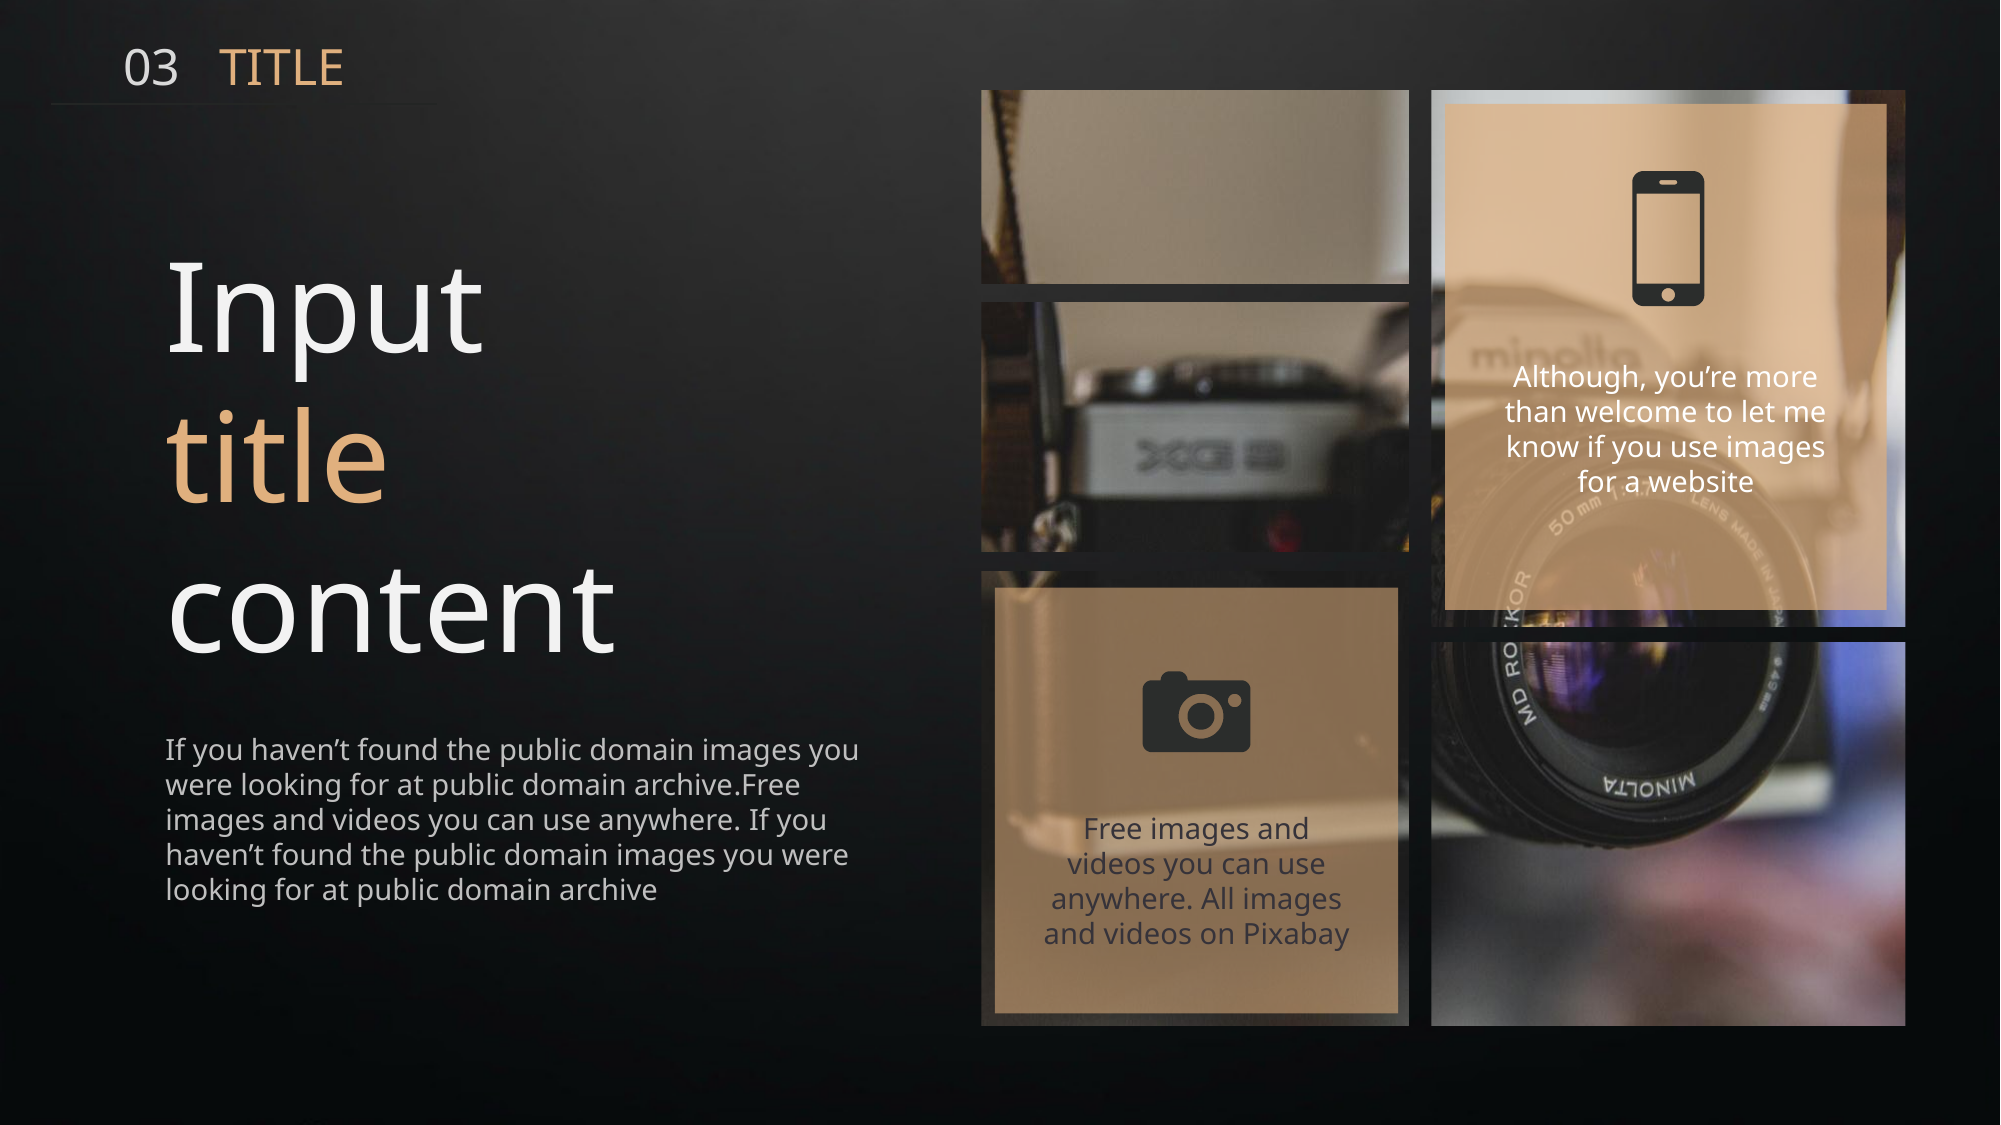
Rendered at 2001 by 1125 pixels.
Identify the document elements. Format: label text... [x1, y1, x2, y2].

picture [0, 0, 2000, 1125]
text_box 03 TITLE [107, 28, 362, 103]
text_box If you haven’t found the public domain images you were looking for at public domain archive.Free images and videos you can use anywhere. If you haven’t found the public domain images you were looking for at public domain archive [150, 724, 892, 914]
text_box Input title content [150, 220, 654, 685]
